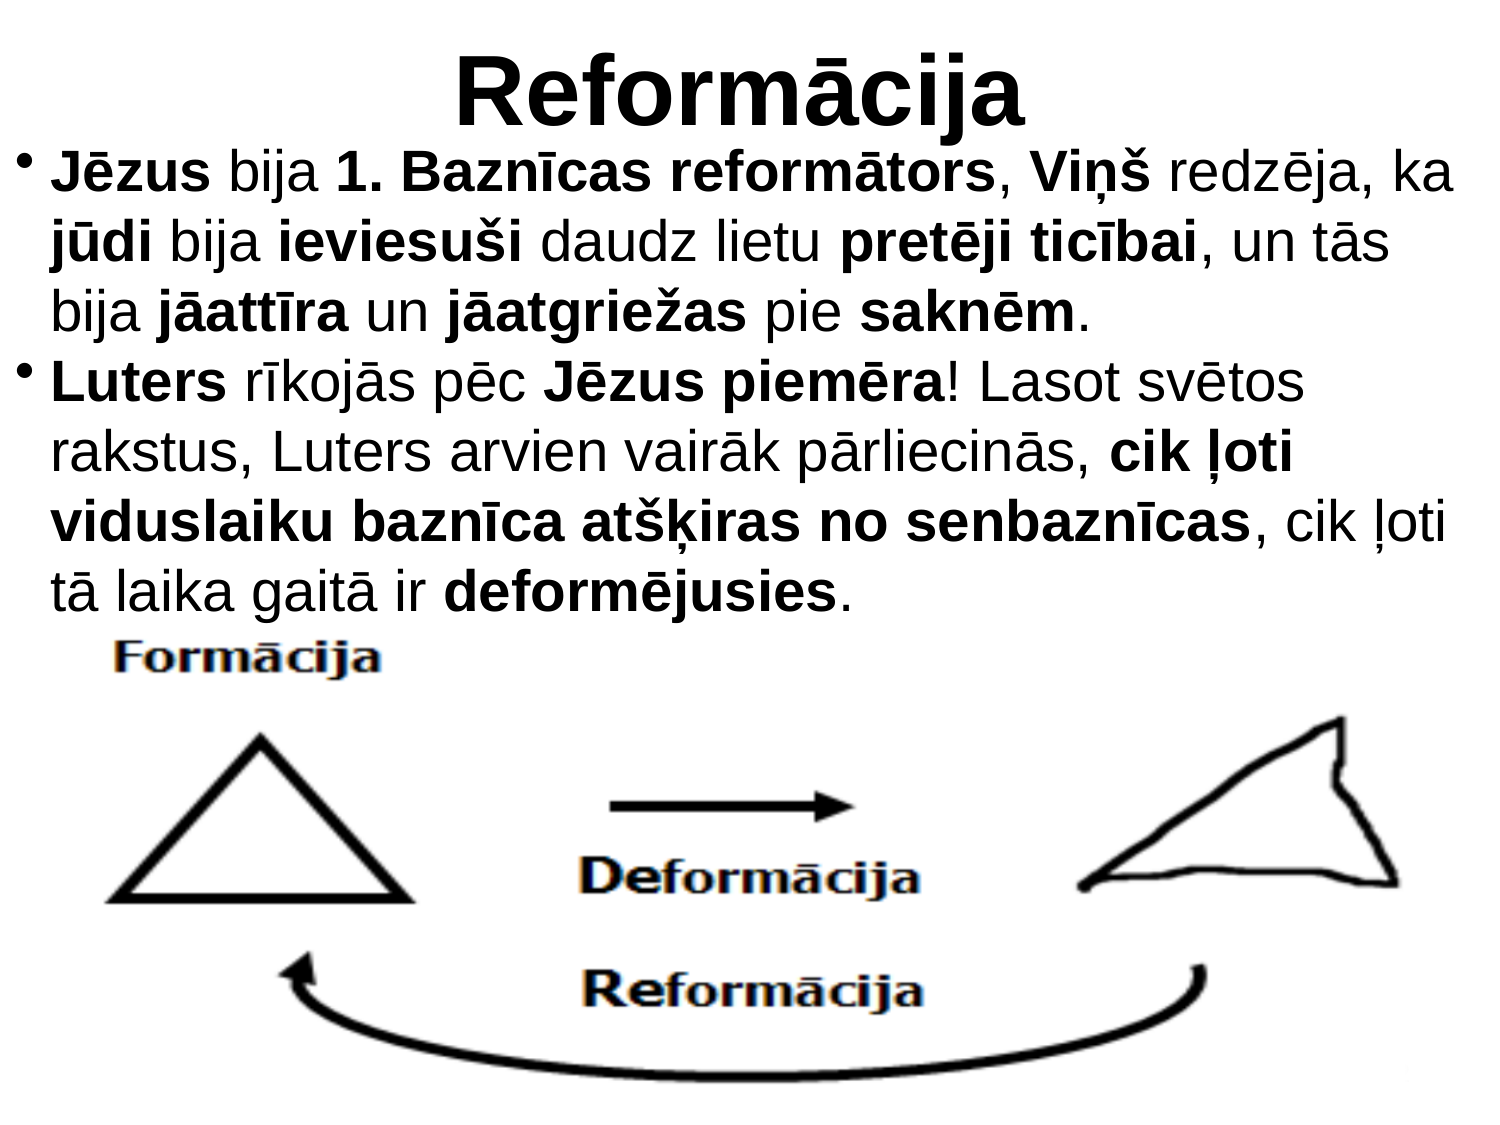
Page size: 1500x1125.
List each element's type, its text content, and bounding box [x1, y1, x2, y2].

text_box Jēzus bija 1. Baznīcas reformātors, Viņš redzēja, ka jūdi bija ieviesuši daudz lietu pretēji ticībai, un tās bija jāattīra un jāatgriežas pie saknēm. Luters rīkojās pēc Jēzus piemēra! Lasot svētos rakstus, Luters arvien vairāk pārliecinās, cik ļoti viduslaiku baznīca atšķiras no senbaznīcas, cik ļoti tā laika gaitā ir deformējusies. [0, 125, 1500, 700]
picture [64, 609, 1439, 1125]
title Reformācija [64, 30, 1416, 125]
